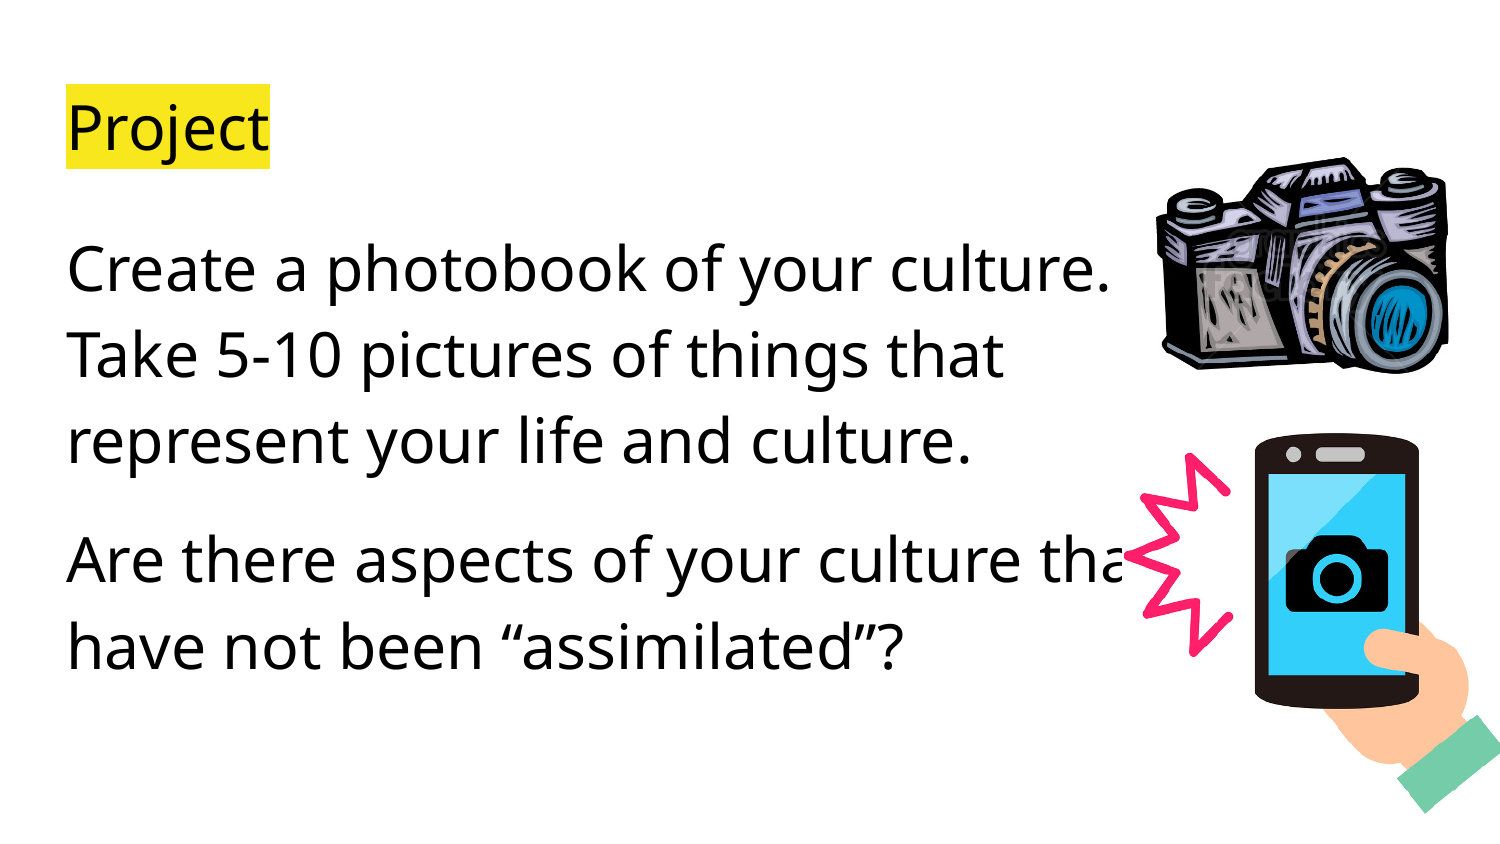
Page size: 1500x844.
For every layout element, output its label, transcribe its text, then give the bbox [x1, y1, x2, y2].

picture [1121, 431, 1500, 816]
list Create a photobook of your culture. Take 5-10 pictures of things that represent your life and culture. Are there aspects of your culture that have not been “assimilated”? [51, 202, 1179, 816]
picture [1154, 145, 1450, 386]
title Project [51, 72, 1449, 167]
